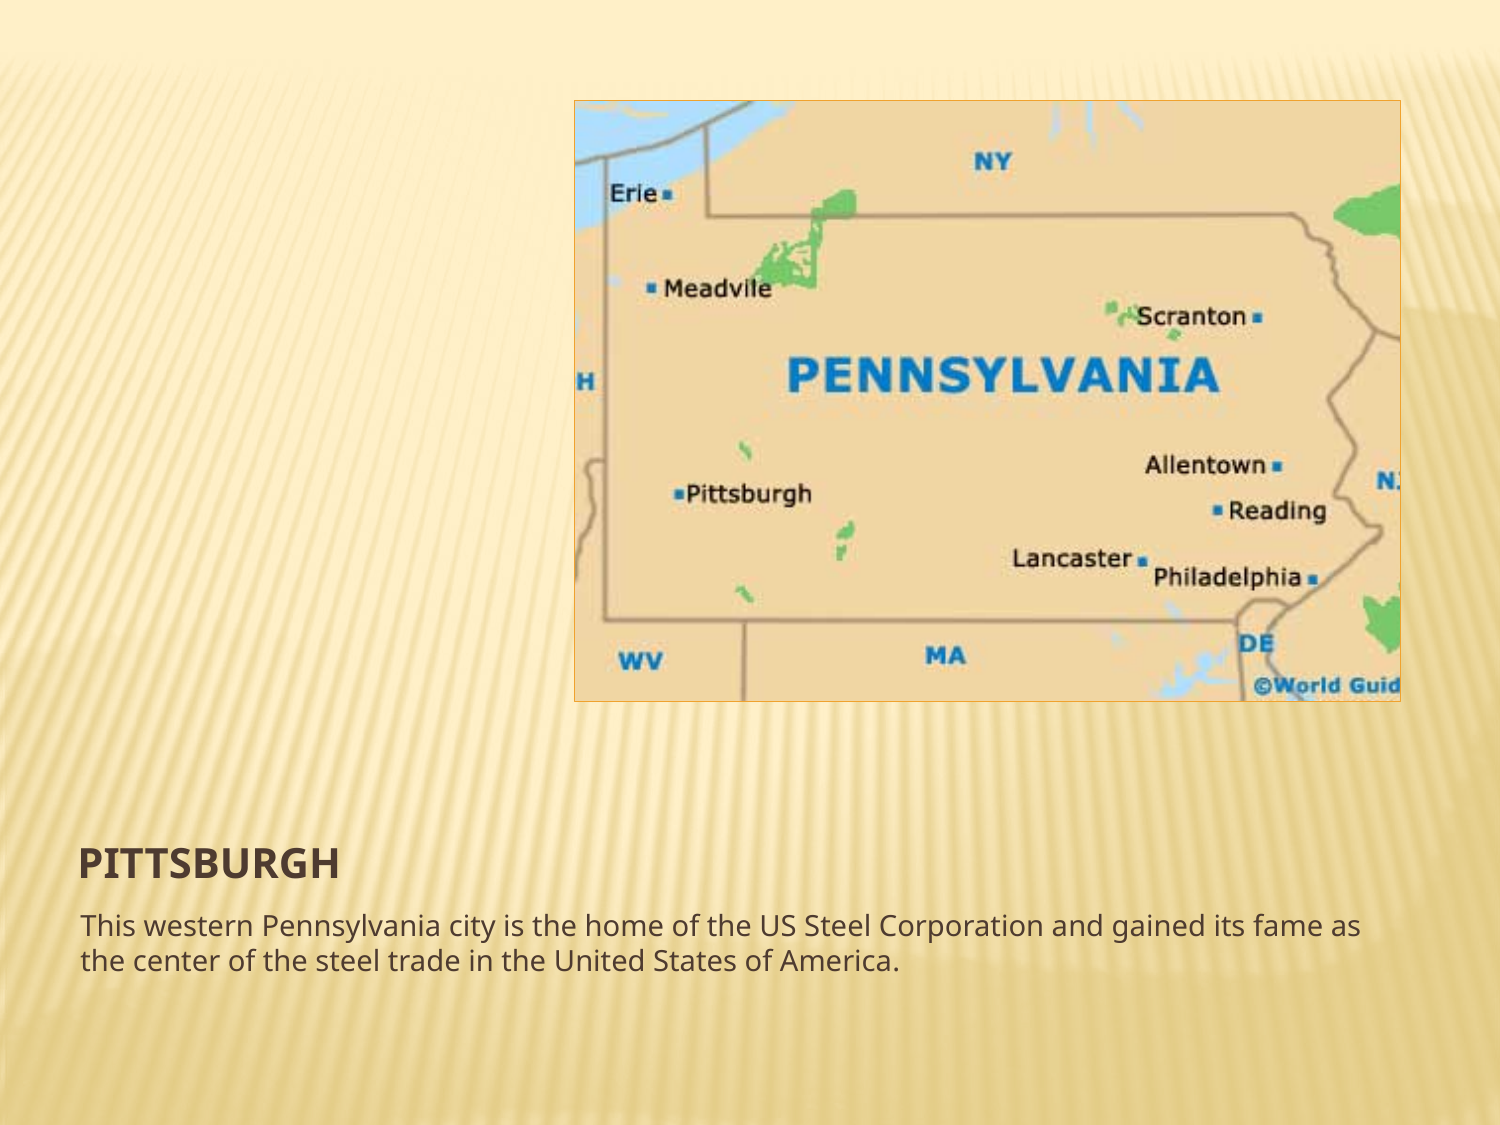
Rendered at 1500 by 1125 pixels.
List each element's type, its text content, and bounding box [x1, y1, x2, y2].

list This western Pennsylvania city is the home of the US Steel Corporation and gained its fame as the center of the steel trade in the United States of America. [62, 907, 1400, 1034]
picture [574, 100, 1401, 702]
title pittsburgh [62, 819, 1025, 905]
